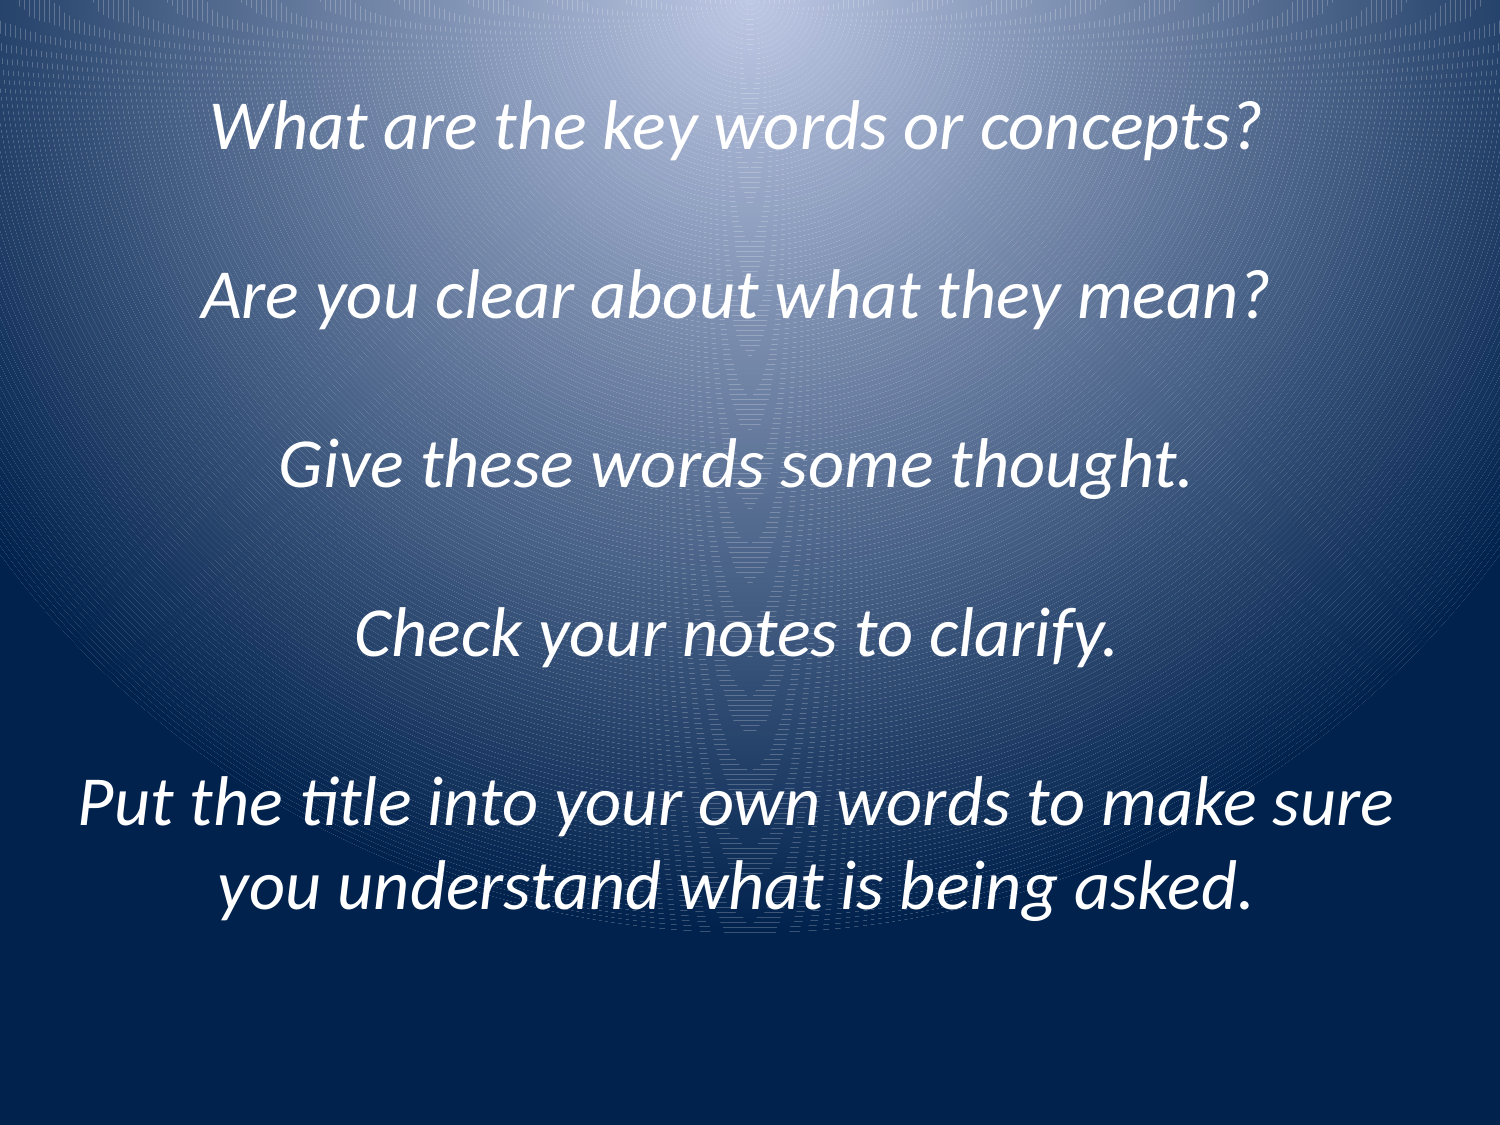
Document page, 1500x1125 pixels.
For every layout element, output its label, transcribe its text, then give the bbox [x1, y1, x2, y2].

title What are the key words or concepts? Are you clear about what they mean? Give these words some thought. Check your notes to clarify. Put the title into your own words to make sure you understand what is being asked. [62, 62, 1413, 1025]
